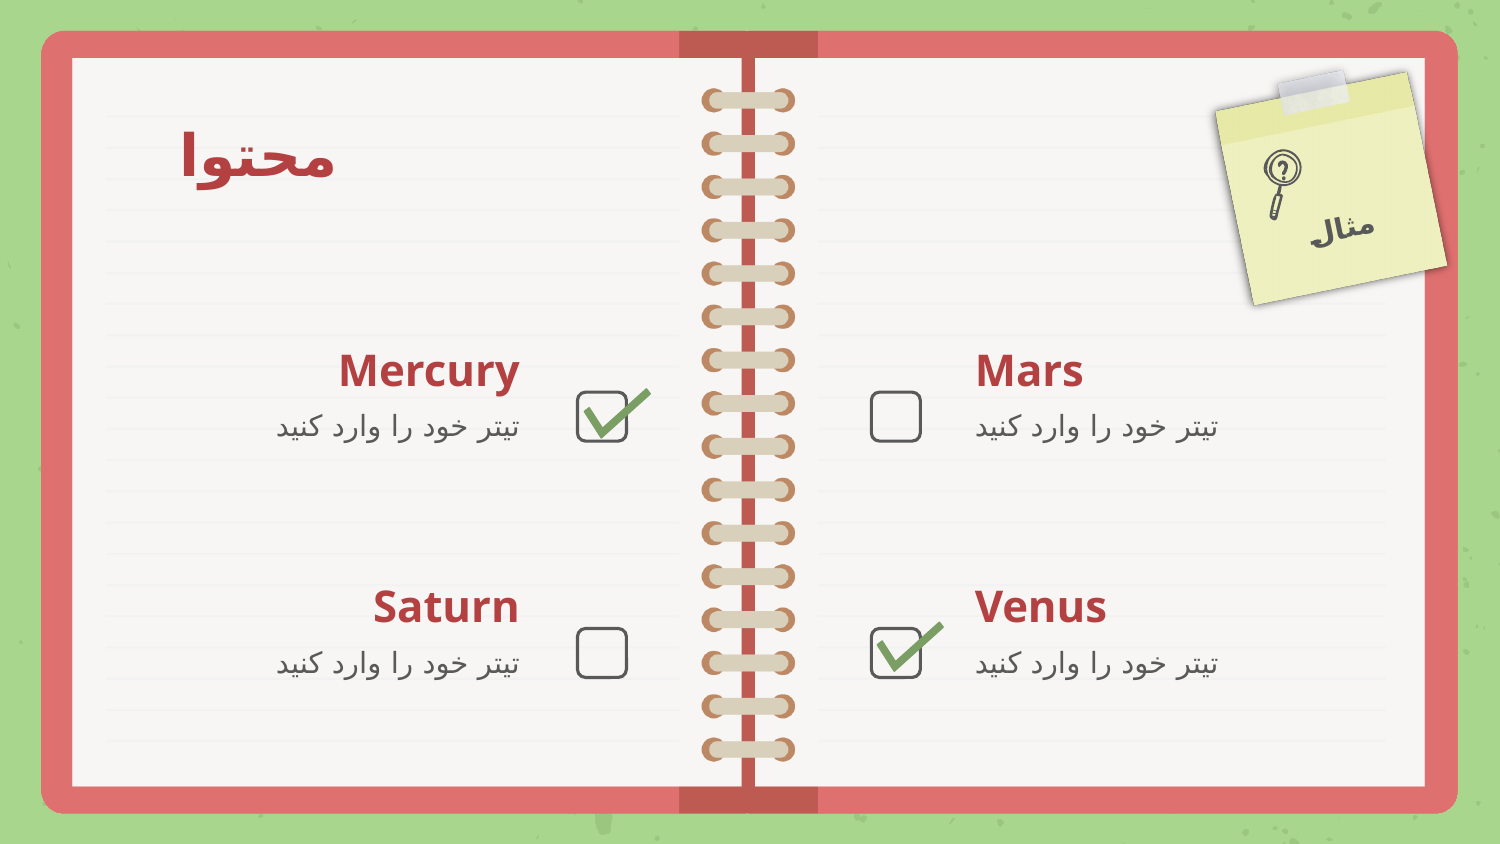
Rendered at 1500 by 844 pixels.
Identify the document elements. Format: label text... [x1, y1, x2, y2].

text_box [877, 622, 944, 672]
subtitle تیتر خود را وارد کنید [959, 629, 1364, 748]
picture [41, 25, 1458, 814]
title Saturn [131, 565, 535, 629]
text_box [577, 392, 627, 442]
text_box [871, 392, 921, 442]
title محتوا [164, 116, 559, 211]
text_box [584, 388, 651, 438]
title Mercury [131, 329, 535, 392]
subtitle تیتر خود را وارد کنید [131, 629, 535, 748]
text_box [577, 628, 627, 678]
title Mars [959, 329, 1364, 392]
subtitle تیتر خود را وارد کنید [959, 392, 1364, 510]
title Venus [959, 565, 1364, 629]
subtitle تیتر خود را وارد کنید [131, 392, 535, 510]
text_box [871, 628, 921, 678]
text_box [1256, 148, 1303, 221]
